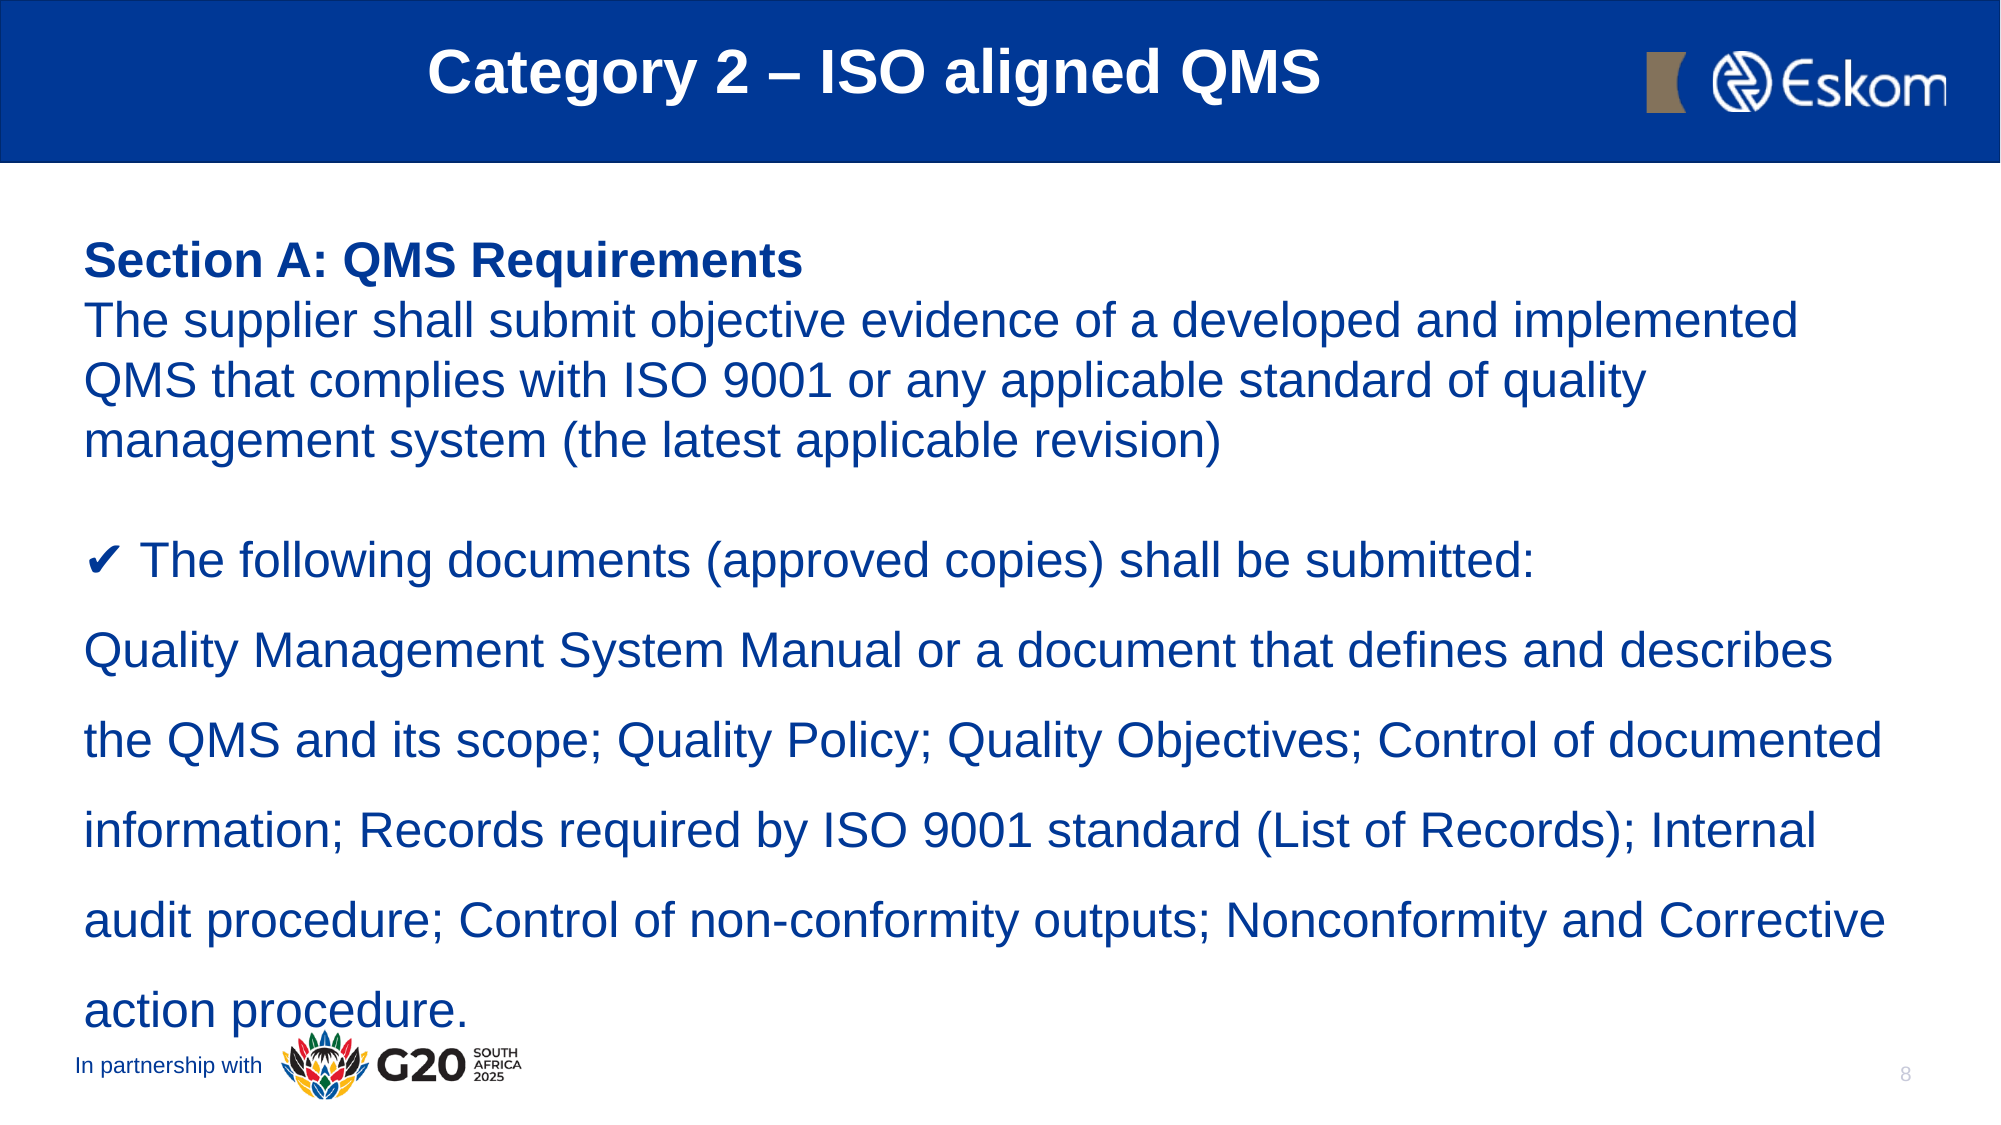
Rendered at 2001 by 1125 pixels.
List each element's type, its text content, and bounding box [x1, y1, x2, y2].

picture [280, 1045, 526, 1100]
title Category 2 – ISO aligned QMS [0, 159, 1765, 270]
slide_number 8 [1869, 1045, 1927, 1103]
text_box Section A: QMS Requirements The supplier shall submit objective evidence of a developed and implemented QMS that complies with ISO 9001 or any applicable standard of quality management system (the latest applicable revision) ✔️ The following documents (approved copies) shall be submitted: Quality Management System Manual or a document that defines and describes the QMS and its scope; Quality Policy; Quality Objectives; Control of documented information; Records required by ISO 9001 standard (List of Records); Internal audit procedure; Control of non-conformity outputs; Nonconformity and Corrective action procedure. [68, 190, 1932, 1045]
